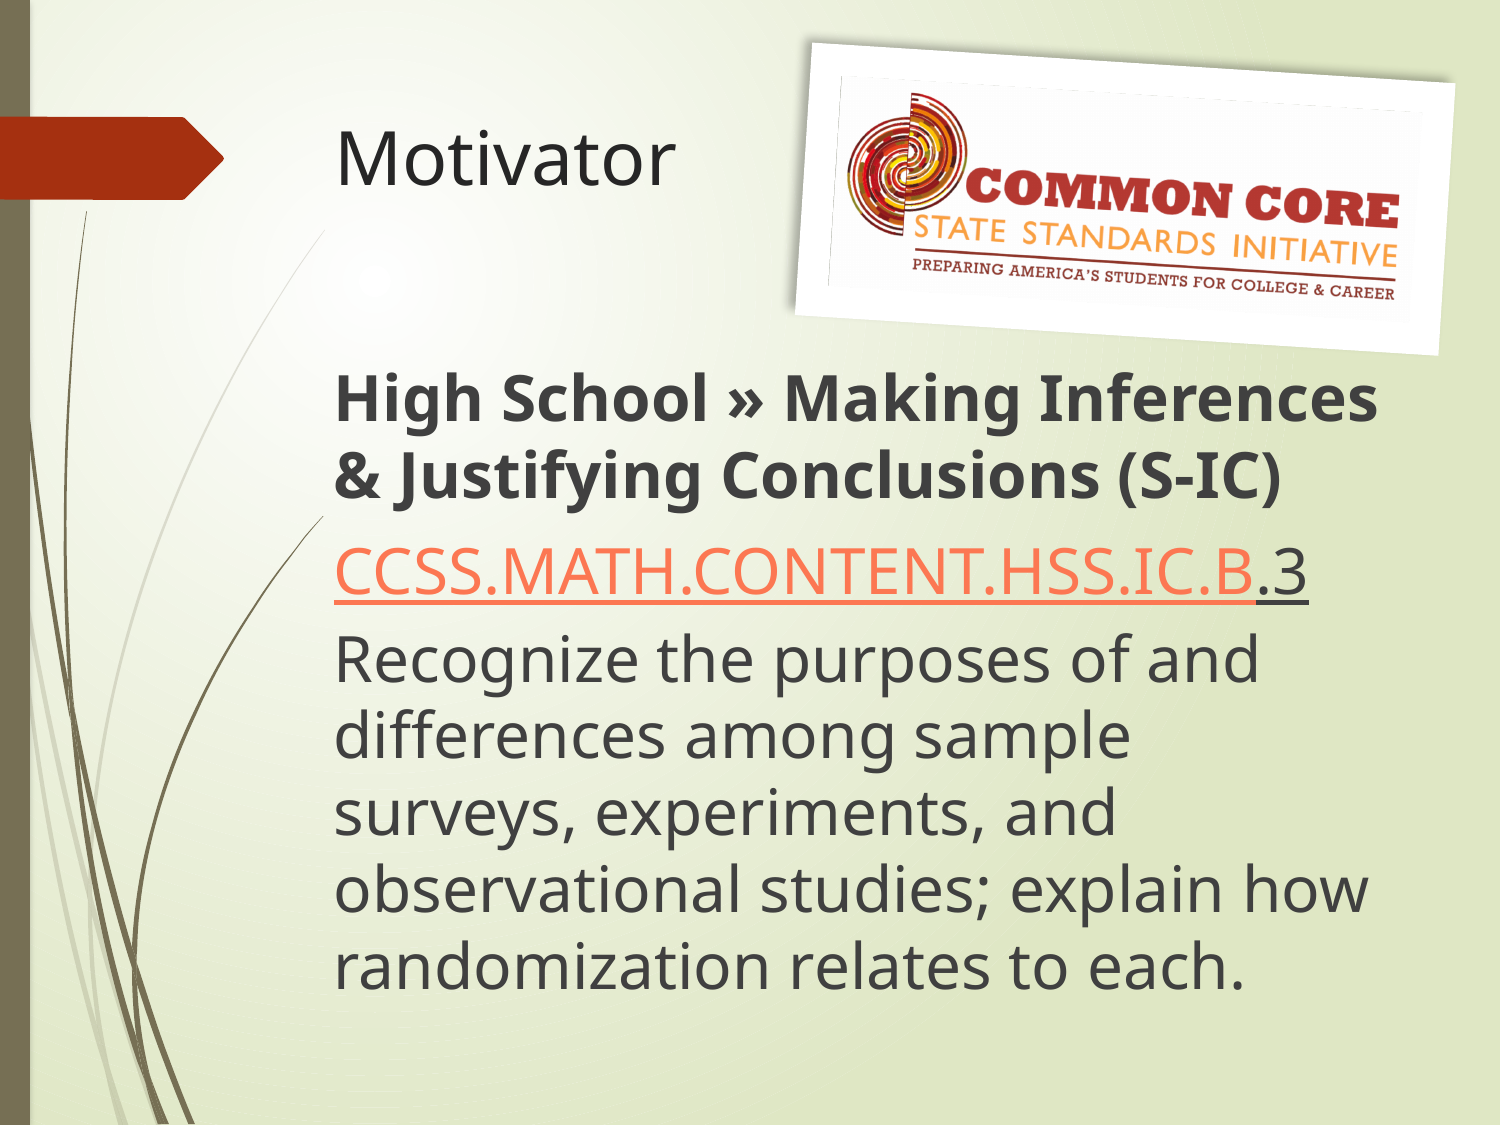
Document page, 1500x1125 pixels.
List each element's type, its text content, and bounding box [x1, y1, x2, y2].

title Motivator [319, 102, 795, 313]
list High School » Making Inferences & Justifying Conclusions (S-IC) CCSS.MATH.CONTENT.HSS.IC.B.3 Recognize the purposes of and differences among sample surveys, experiments, and observational studies; explain how randomization relates to each. [318, 350, 1400, 1042]
picture [829, 76, 1422, 322]
